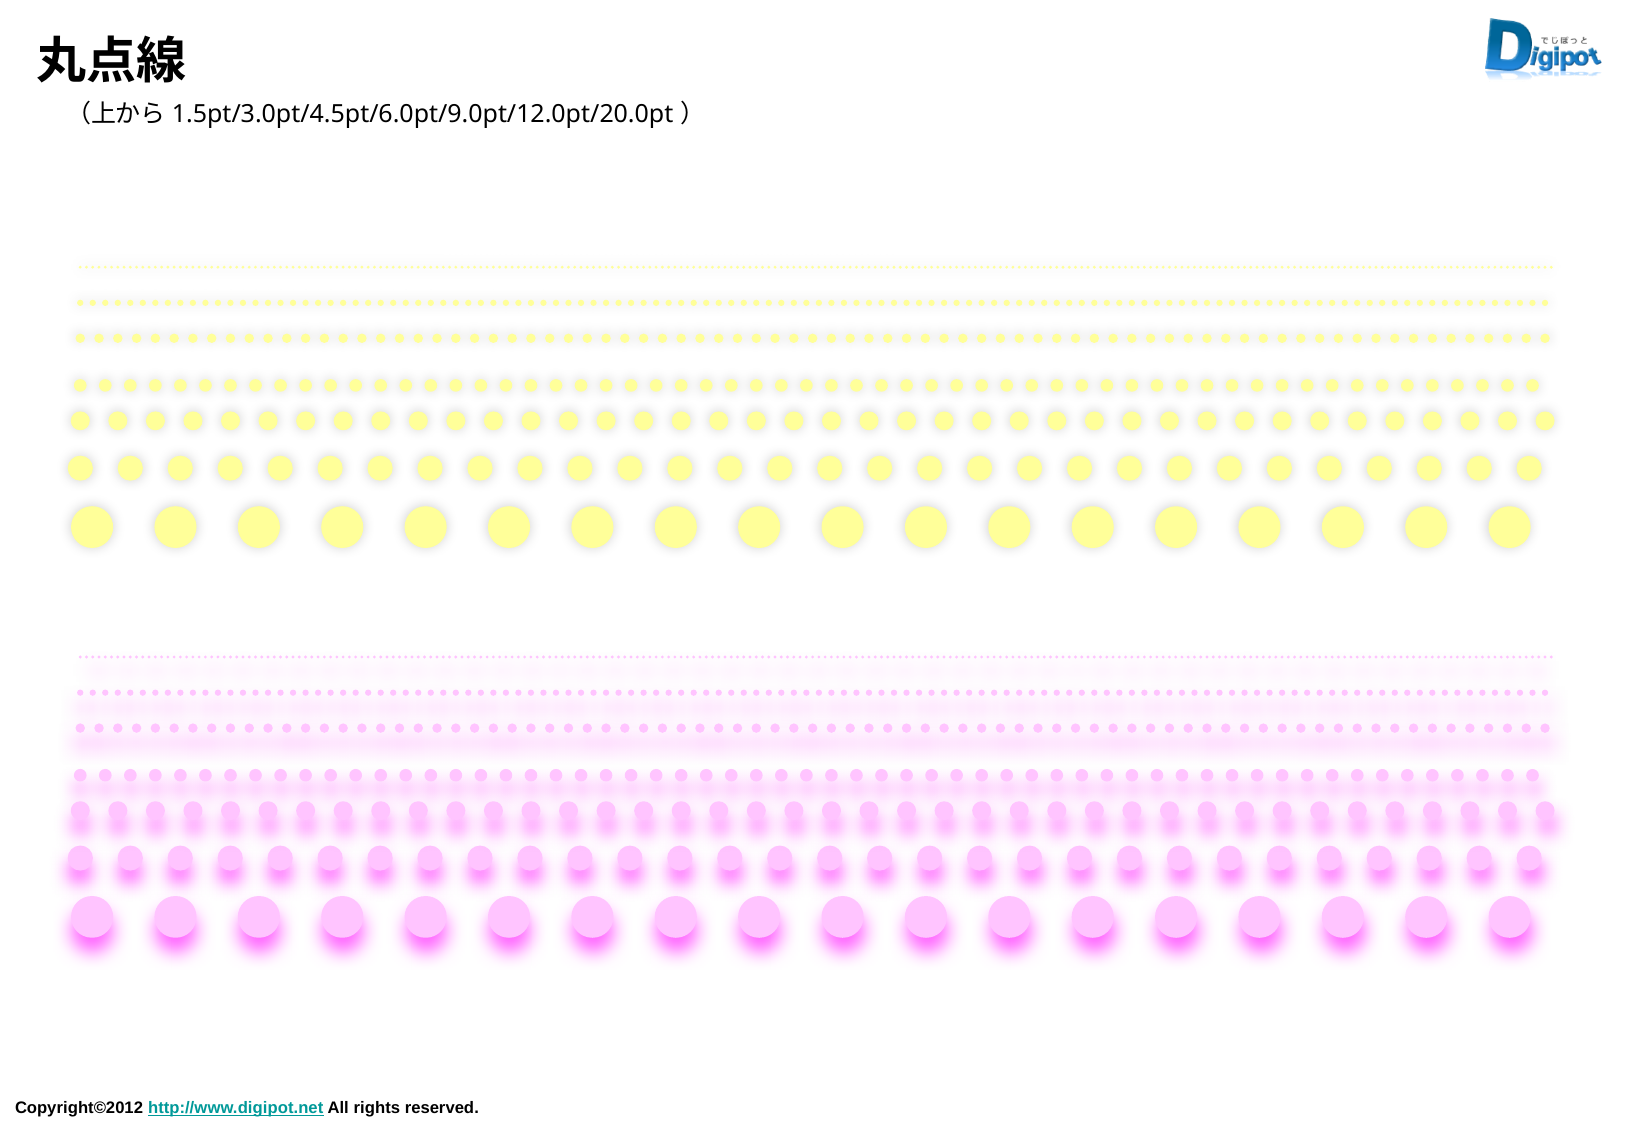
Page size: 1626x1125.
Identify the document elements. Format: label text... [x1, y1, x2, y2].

title 丸点線 [21, 19, 881, 98]
text_box （上から1.5pt/3.0pt/4.5pt/6.0pt/9.0pt/12.0pt/20.0pt） [51, 90, 721, 135]
picture [1485, 18, 1602, 82]
